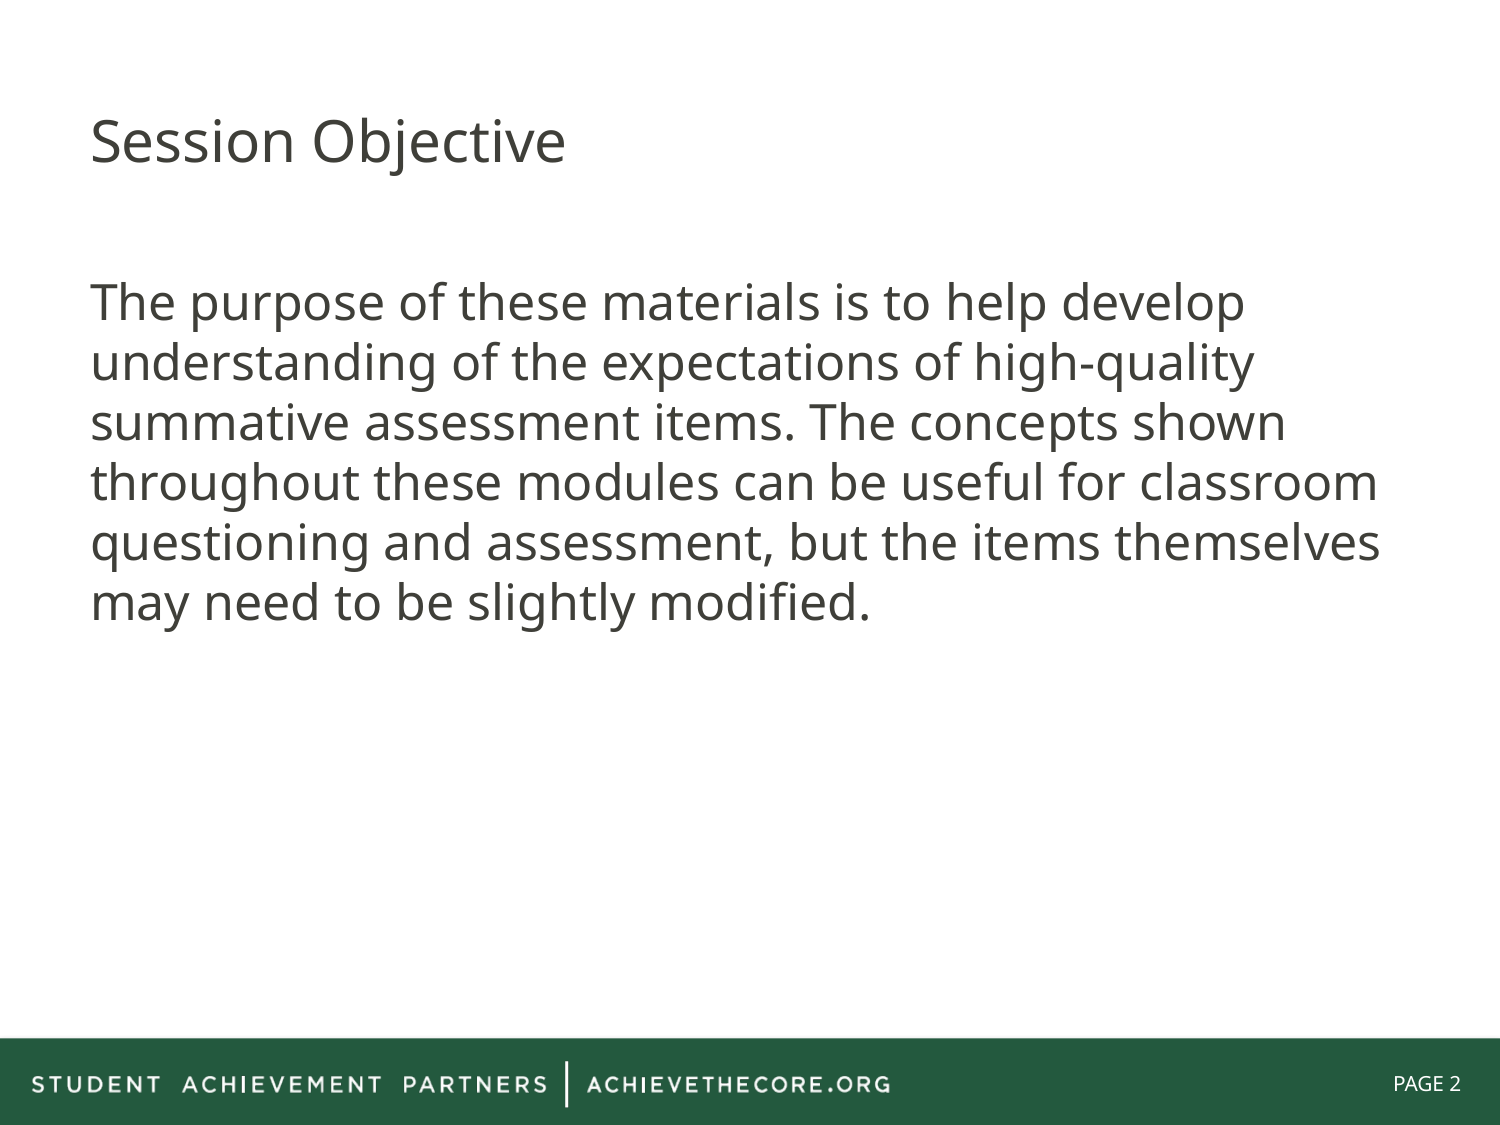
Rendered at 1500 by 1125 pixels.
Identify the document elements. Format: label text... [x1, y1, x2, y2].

list The purpose of these materials is to help develop understanding of the expectations of high-quality summative assessment items. The concepts shown throughout these modules can be useful for classroom questioning and assessment, but the items themselves may need to be slightly modified. [75, 262, 1425, 1005]
title Session Objective [75, 45, 1425, 233]
